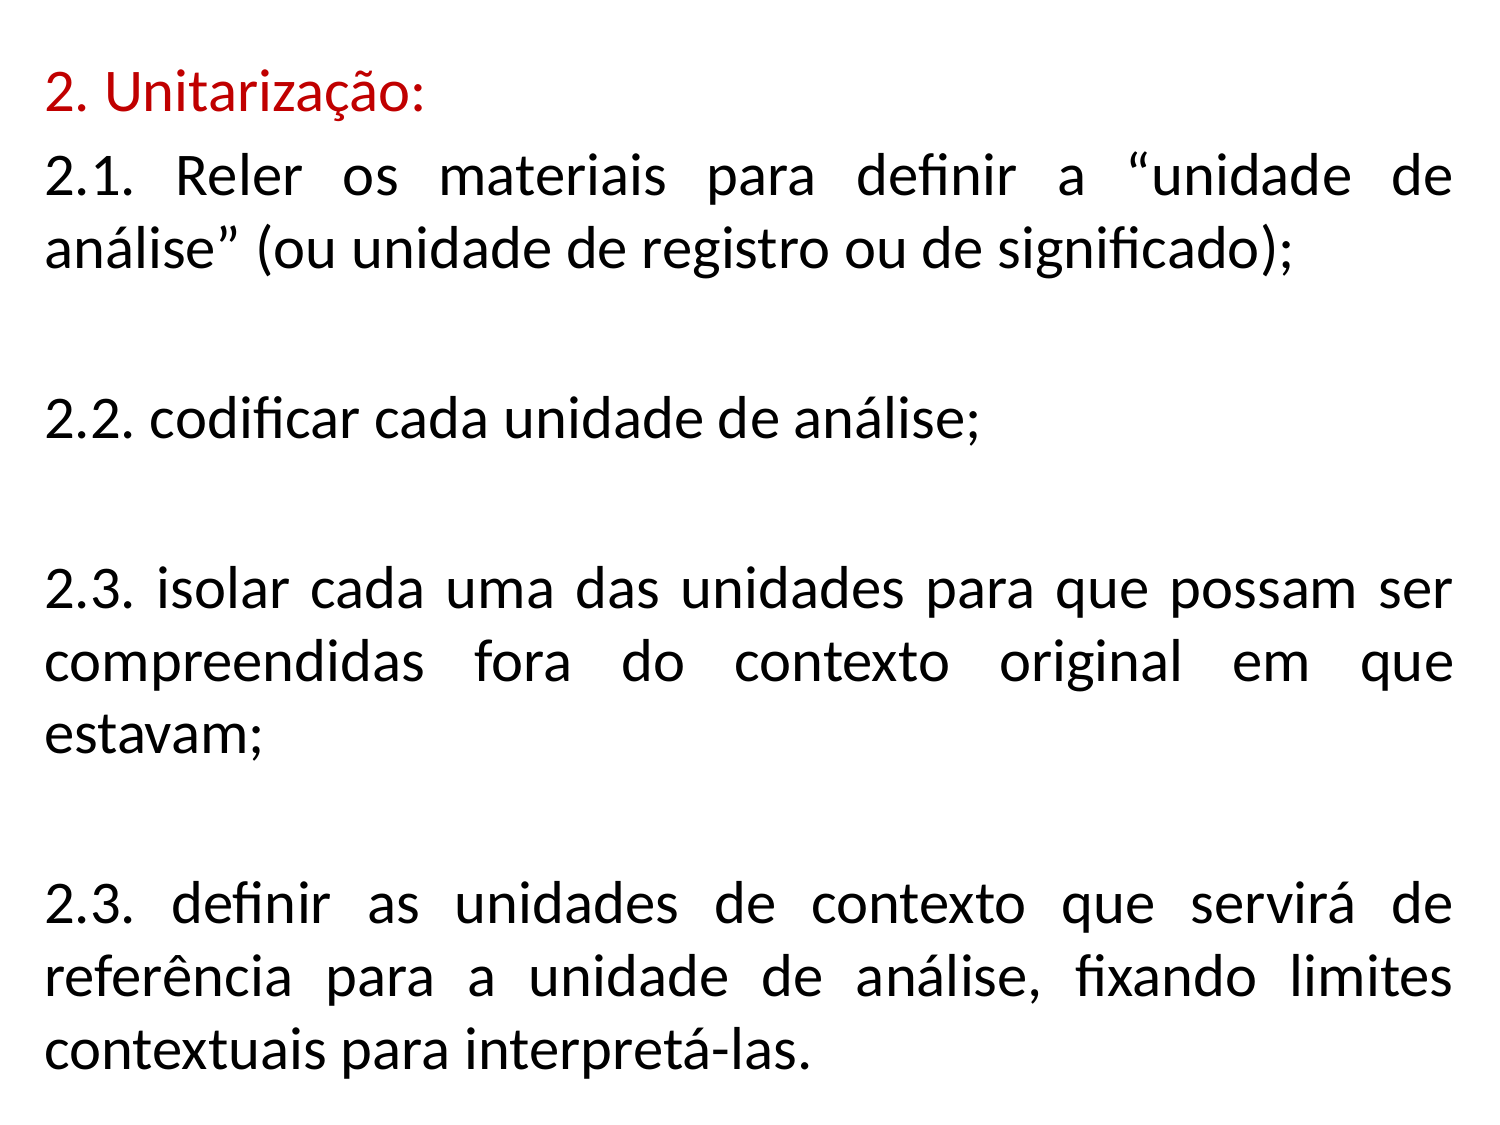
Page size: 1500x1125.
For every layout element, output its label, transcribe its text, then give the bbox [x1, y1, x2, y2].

list 2. Unitarização: 2.1. Reler os materiais para definir a “unidade de análise” (ou unidade de registro ou de significado); 2.2. codificar cada unidade de análise; 2.3. isolar cada uma das unidades para que possam ser compreendidas fora do contexto original em que estavam; 2.3. definir as unidades de contexto que servirá de referência para a unidade de análise, fixando limites contextuais para interpretá-las. [29, 42, 1471, 1094]
